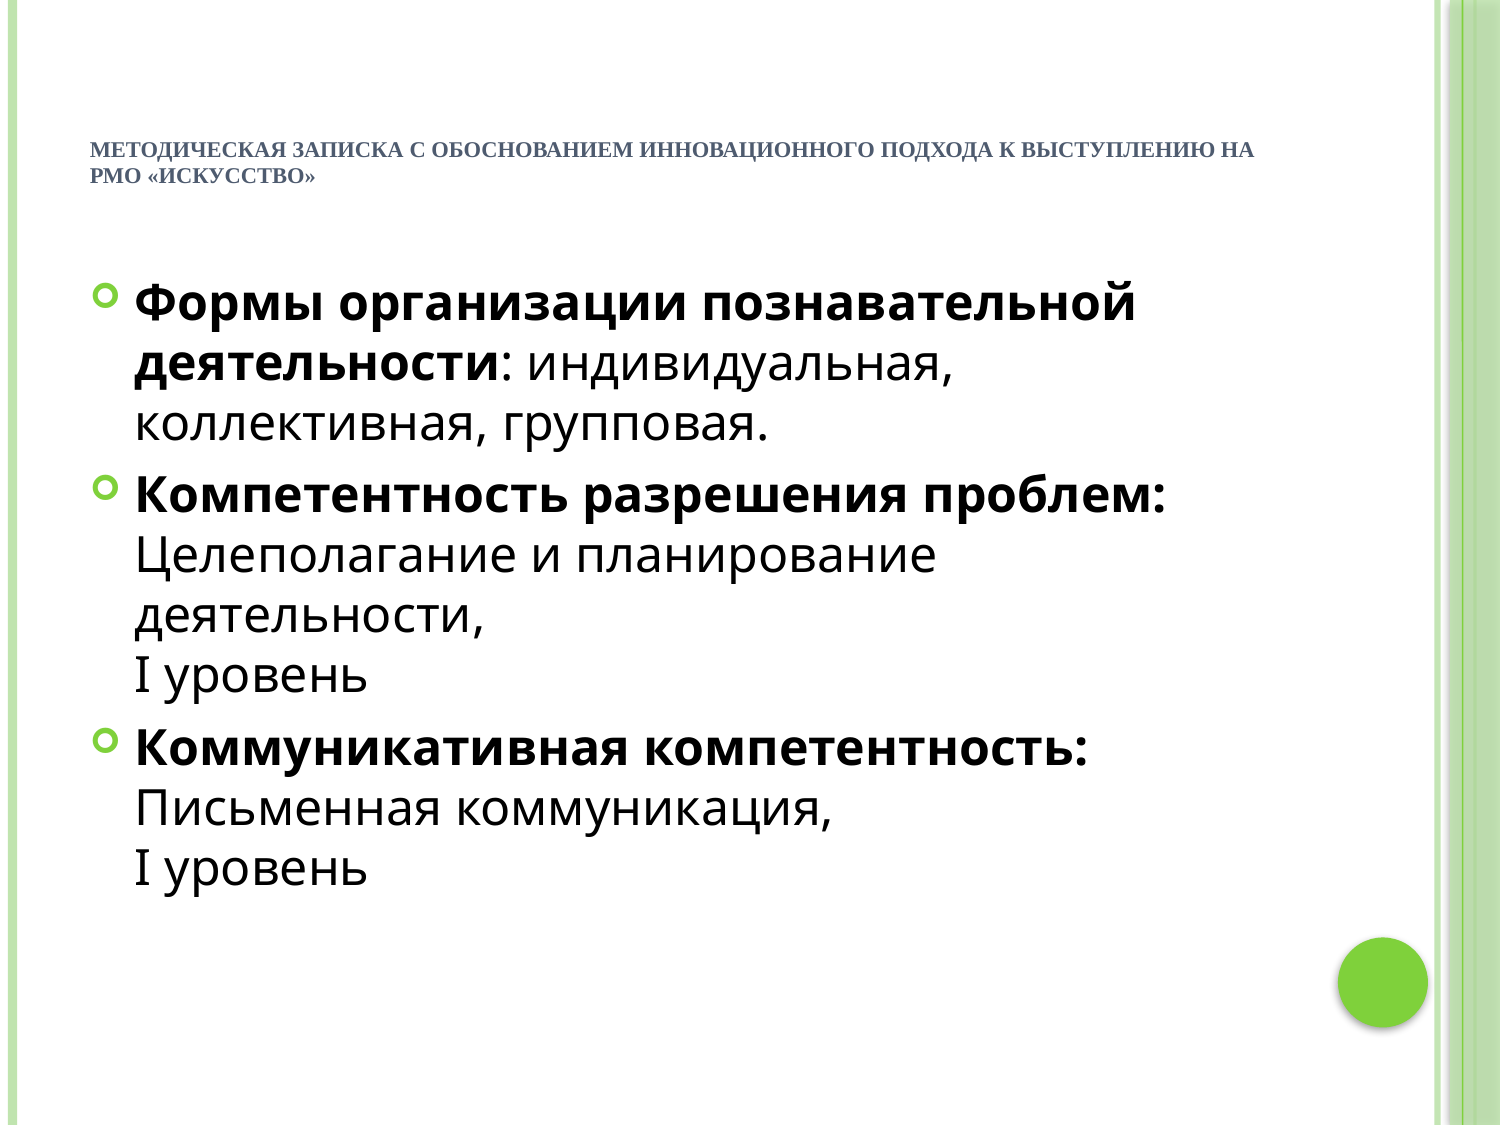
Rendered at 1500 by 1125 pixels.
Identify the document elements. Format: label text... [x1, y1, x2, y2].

list Формы организации познавательной деятельности: индивидуальная, коллективная, групповая. Компетентность разрешения проблем: Целеполагание и планирование деятельности, I уровень Коммуникативная компетентность: Письменная коммуникация, I уровень [75, 262, 1300, 1062]
title Методическая записка с обоснованием инновационного подхода к выступлению на РМО «Искусство» [75, 45, 1300, 233]
